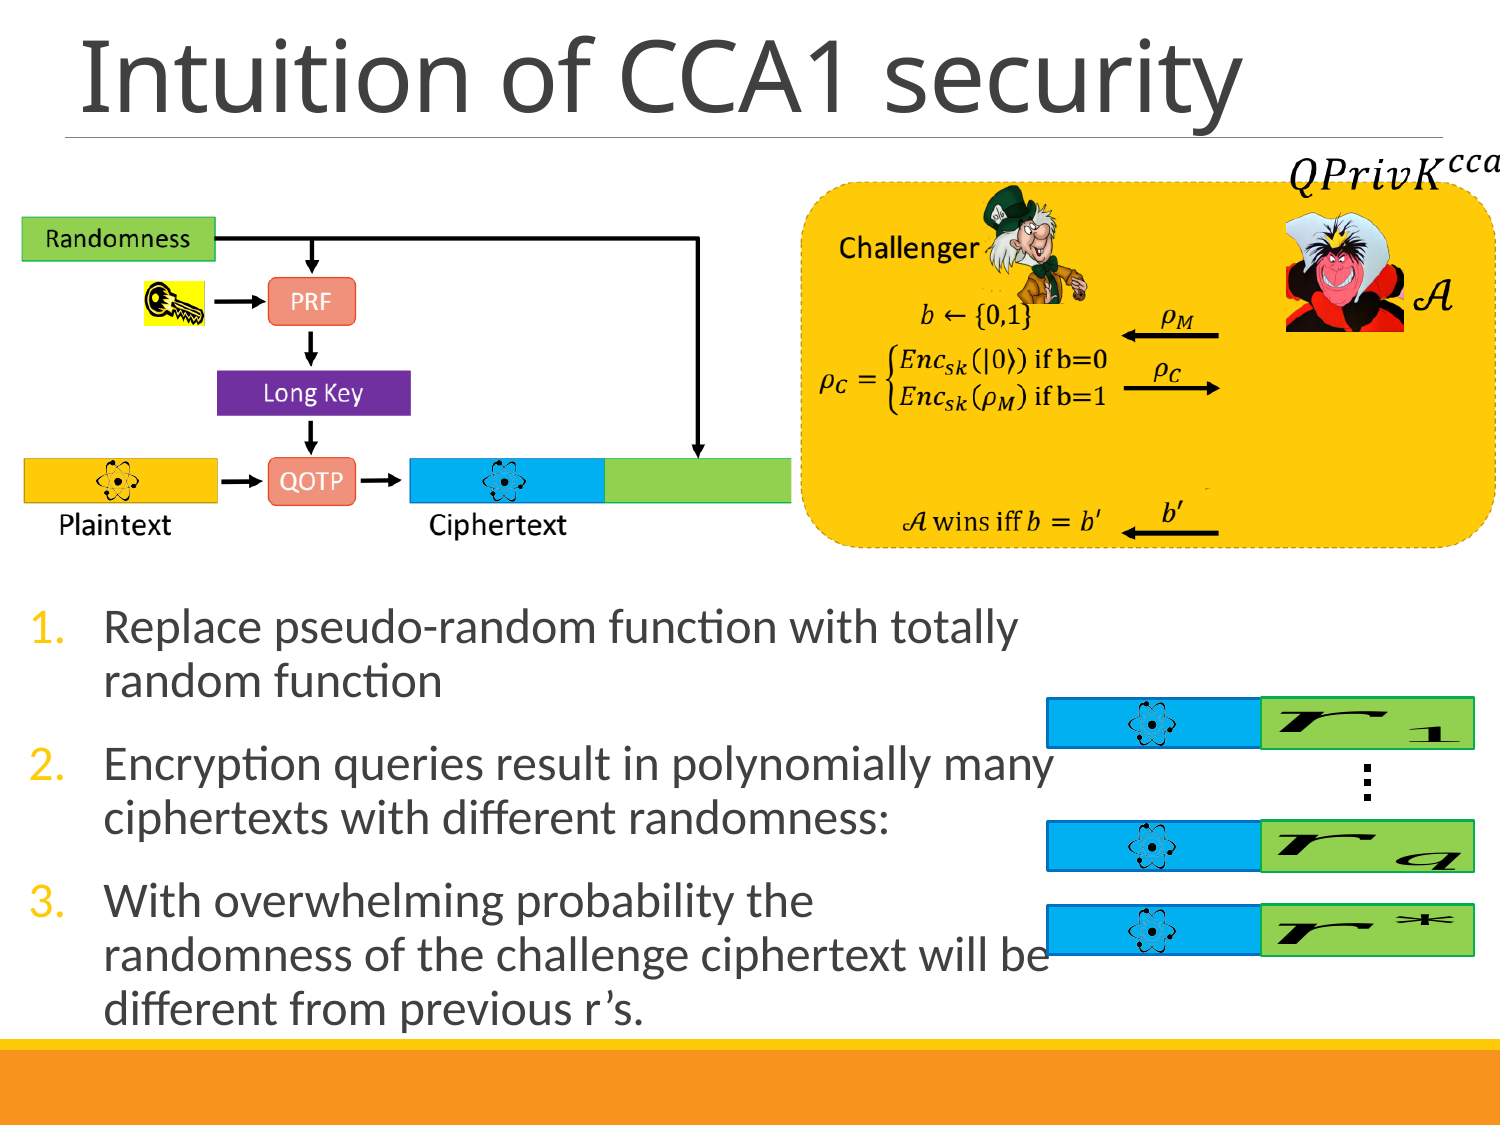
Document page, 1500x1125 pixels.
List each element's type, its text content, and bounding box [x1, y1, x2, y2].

list Replace pseudo-random function with totally random function Encryption queries result in polynomially many ciphertexts with different randomness: With overwhelming probability the randomness of the challenge ciphertext will be different from previous r’s. [28, 592, 1069, 1030]
picture [21, 140, 1500, 665]
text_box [1047, 904, 1474, 956]
title Intuition of CCA1 security [64, 8, 1443, 141]
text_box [1047, 698, 1474, 872]
